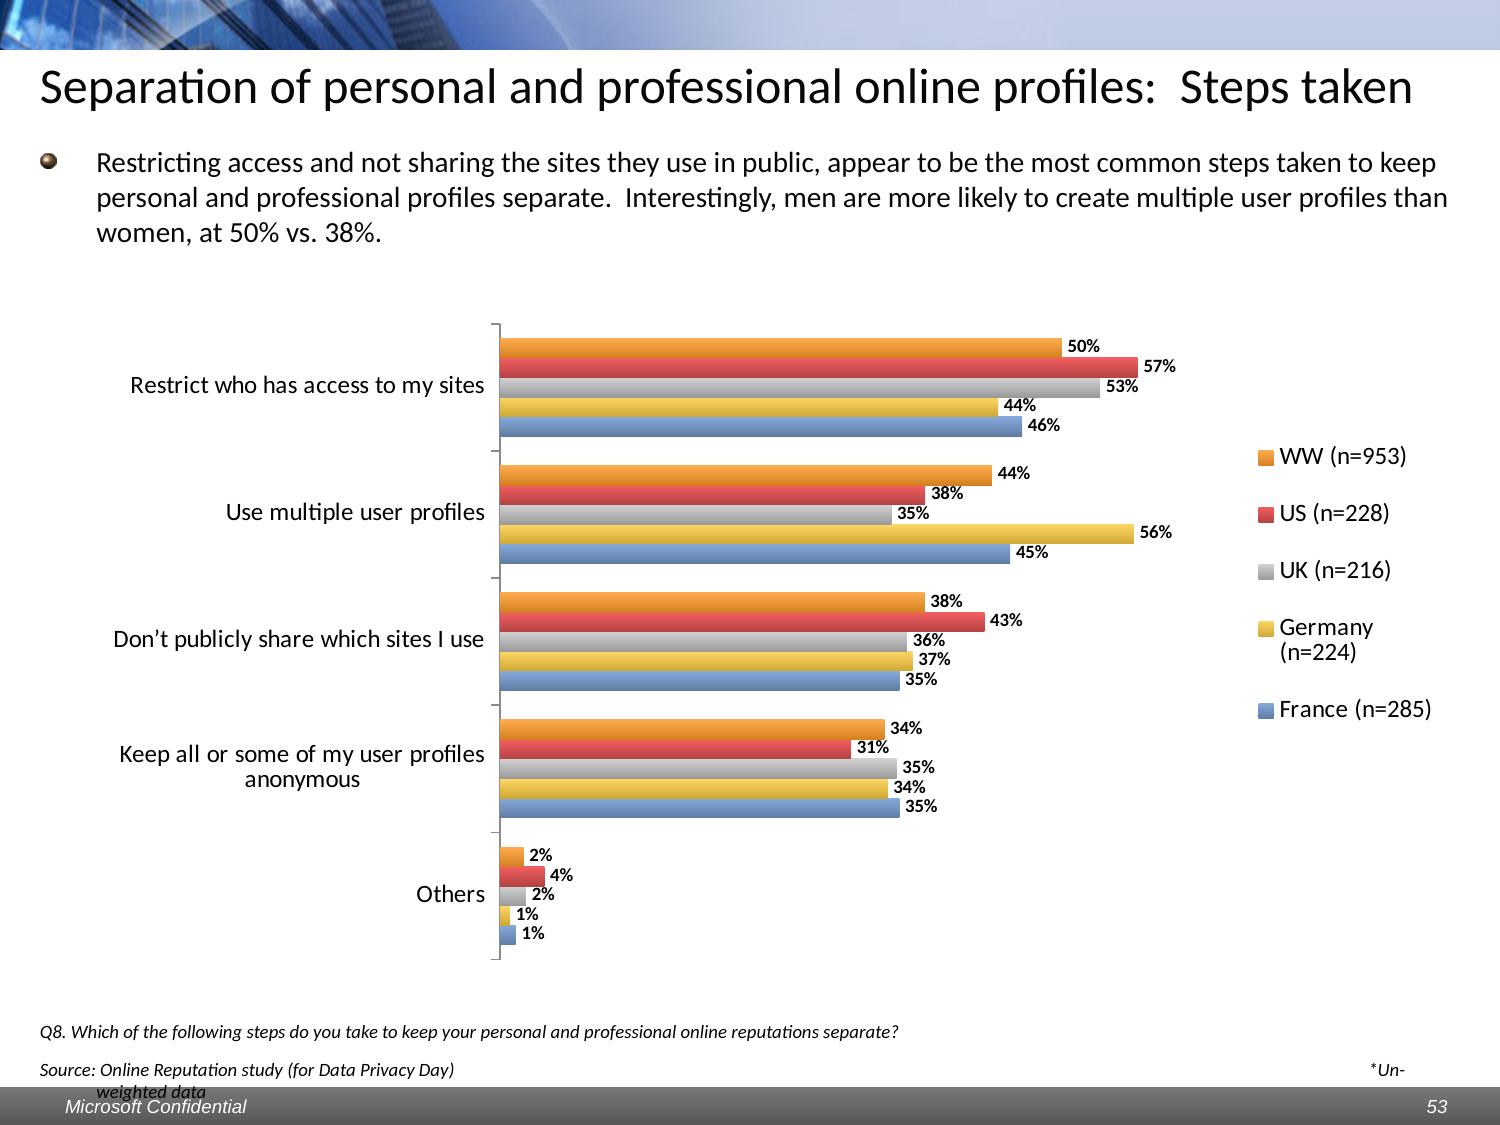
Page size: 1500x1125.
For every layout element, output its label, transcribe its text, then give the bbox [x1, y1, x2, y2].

picture [0, 0, 1500, 51]
picture [39, 152, 57, 169]
list Source: Online Reputation study (for Data Privacy Day) *Un-weighted data [24, 1050, 1475, 1088]
list Restricting access and not sharing the sites they use in public, appear to be the most common steps taken to keep personal and professional profiles separate. Interestingly, men are more likely to create multiple user profiles than women, at 50% vs. 38%. [24, 135, 1475, 330]
chart [64, 295, 1449, 1013]
title Separation of personal and professional online profiles: Steps taken [24, 52, 1475, 115]
list Q8. Which of the following steps do you take to keep your personal and professional online reputations separate? [24, 1012, 1475, 1050]
